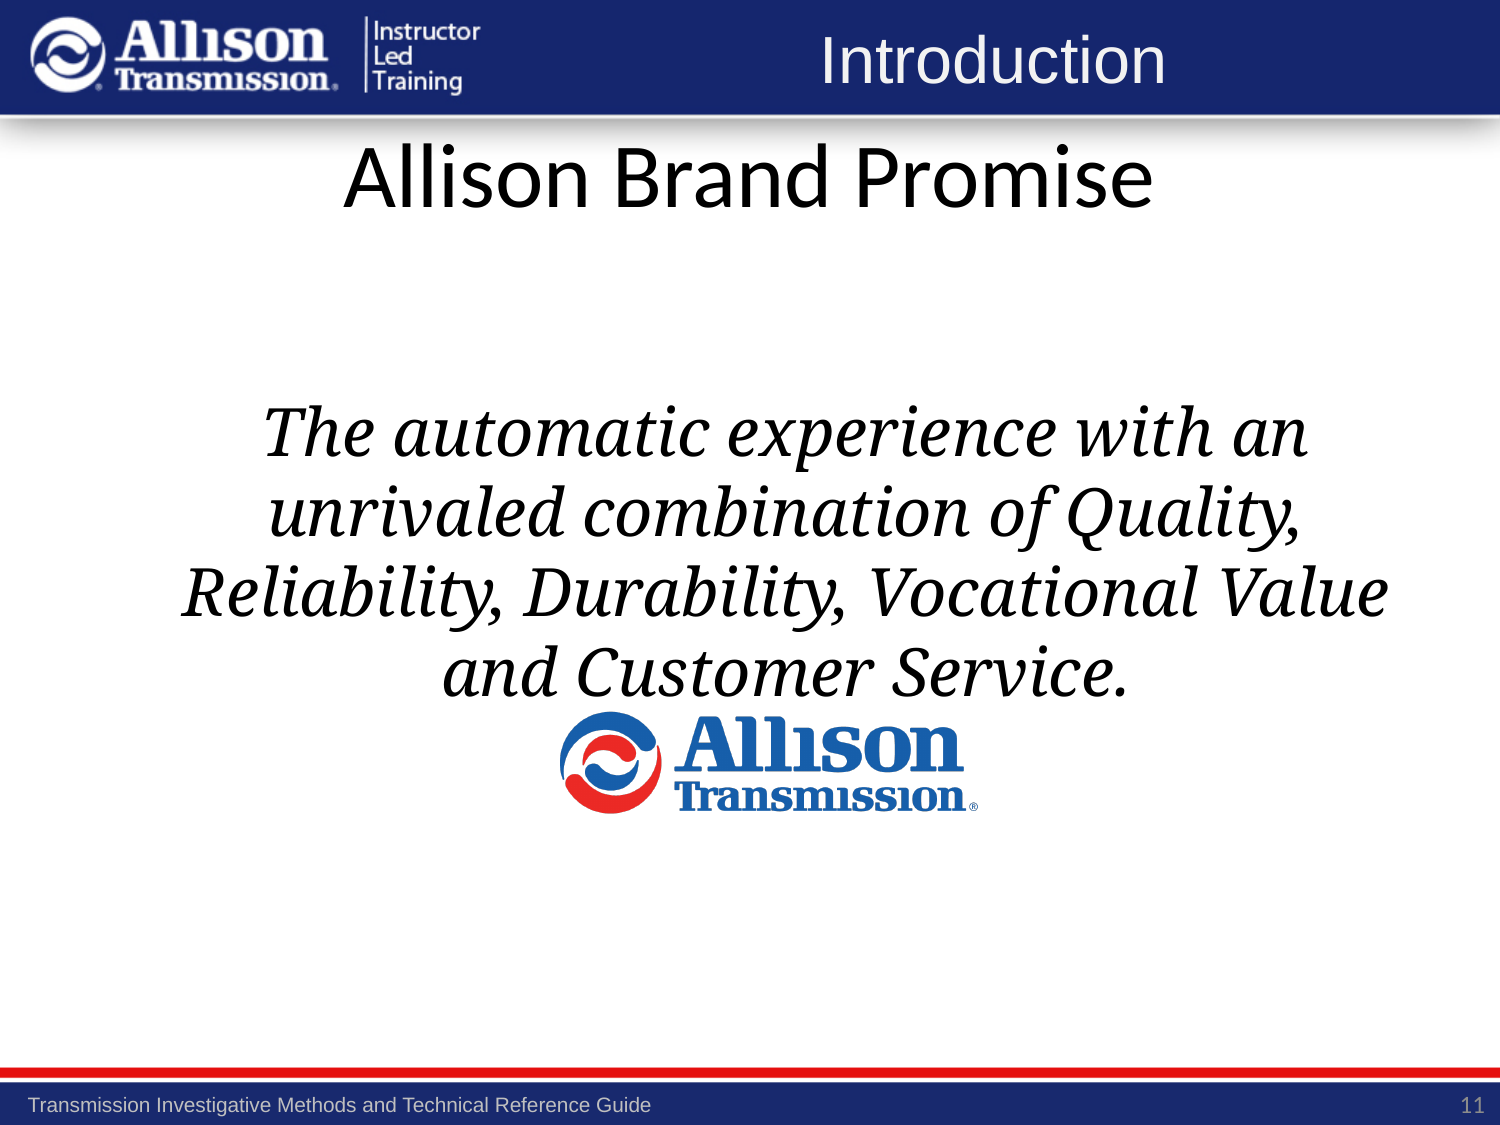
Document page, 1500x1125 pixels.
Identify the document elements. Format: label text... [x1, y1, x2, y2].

title Allison Brand Promise [75, 76, 1425, 265]
picture [0, 0, 1500, 1125]
list The automatic experience with an unrivaled combination of Quality, Reliability, Durability, Vocational Value and Customer Service. [156, 382, 1417, 623]
slide_number 11 [1149, 1074, 1500, 1125]
